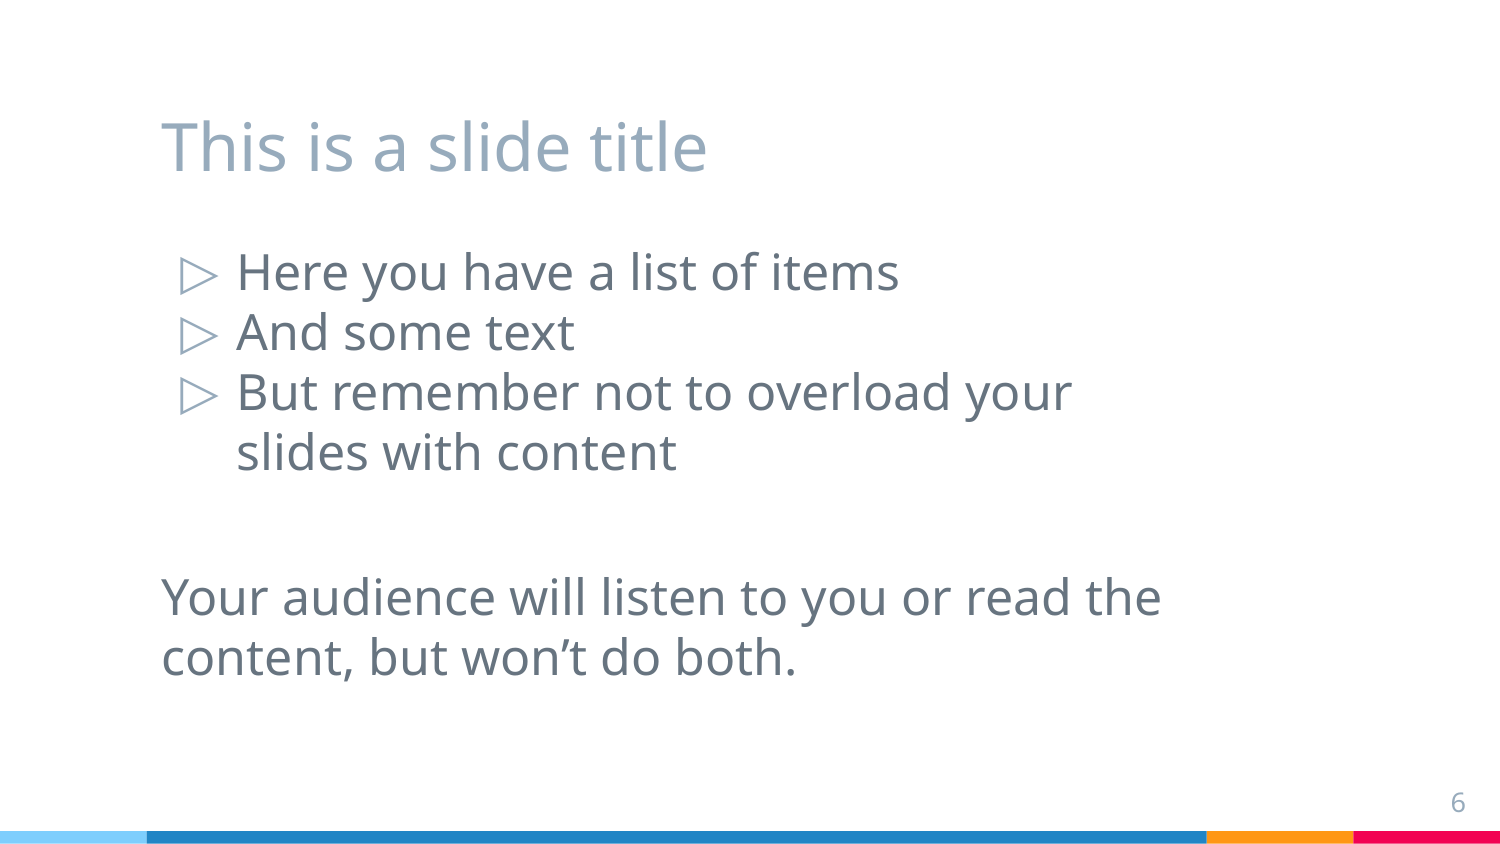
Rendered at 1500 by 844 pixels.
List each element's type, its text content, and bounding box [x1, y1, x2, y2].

list Here you have a list of items And some text But remember not to overload your slides with content Your audience will listen to you or read the content, but won’t do both. [146, 225, 1207, 809]
slide_number 6 [1391, 770, 1482, 822]
title This is a slide title [146, 58, 1207, 200]
